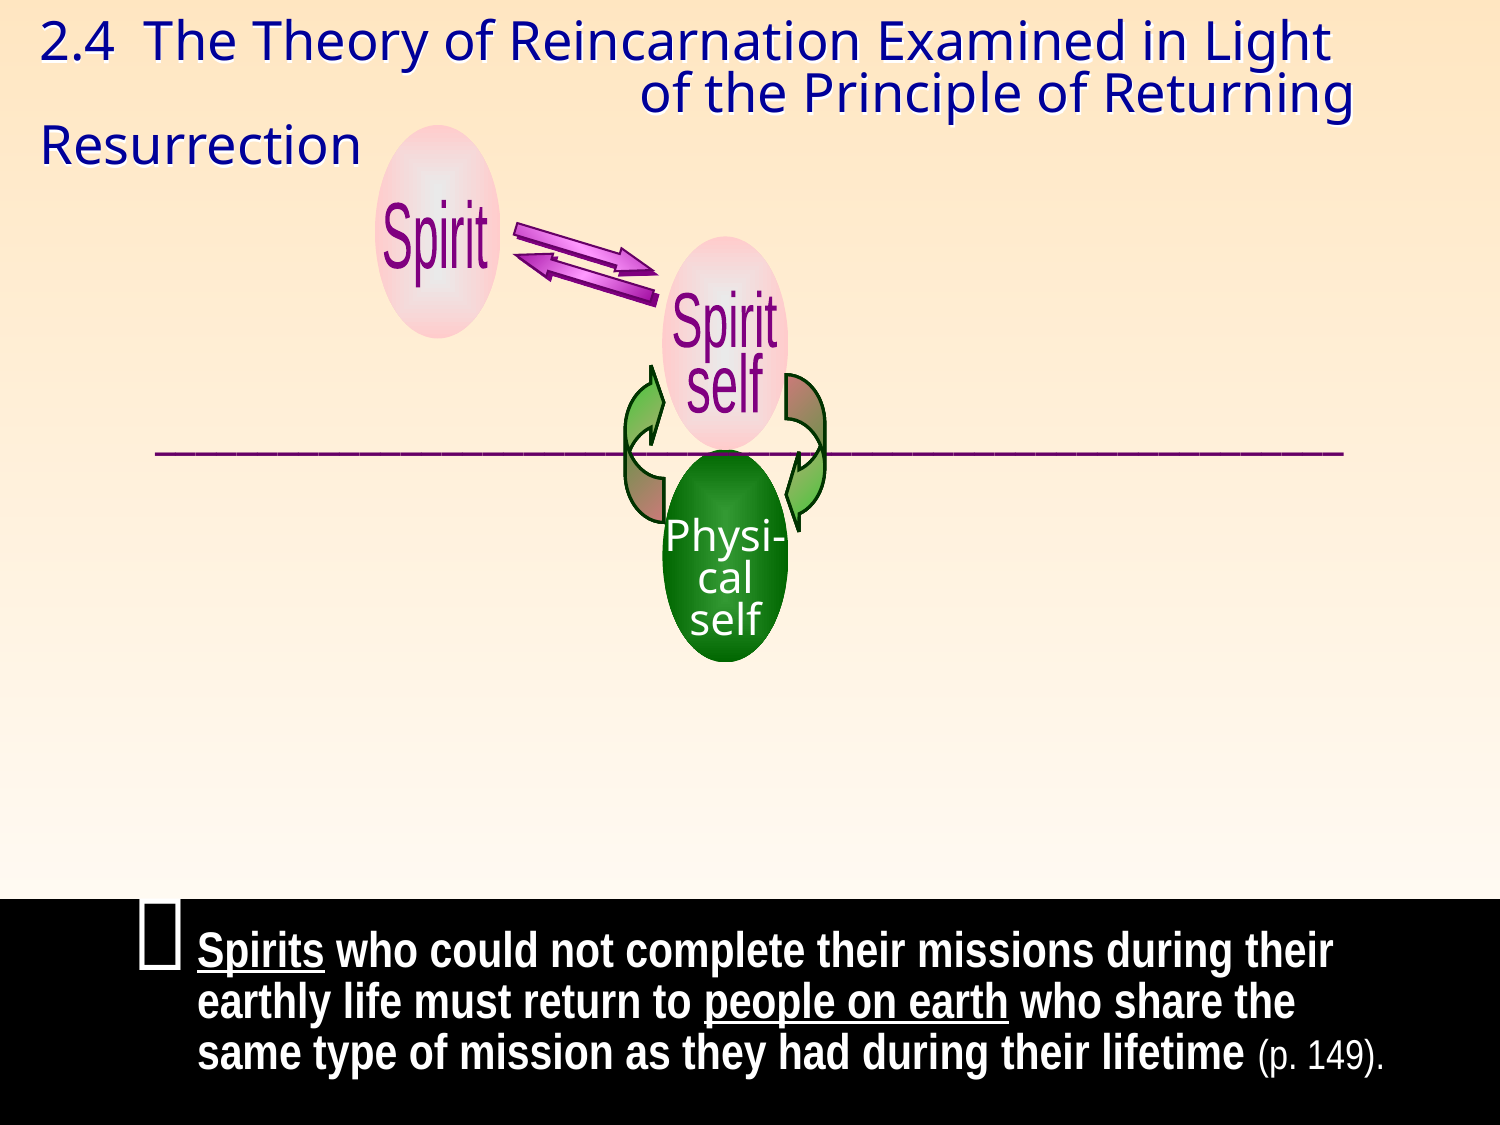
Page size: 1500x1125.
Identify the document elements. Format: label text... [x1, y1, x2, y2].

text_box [625, 362, 665, 523]
text_box __________________________________________________________ [830, 399, 1500, 466]
text_box __________________________________________________________ [0, 399, 619, 466]
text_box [785, 374, 825, 535]
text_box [115, 915, 1413, 1088]
text_box [0, 899, 1500, 1124]
text_box [513, 223, 653, 272]
text_box [374, 124, 501, 339]
text_box 2.4 The Theory of Reincarnation Examined in Light of the Principle of Returning Resurrection [24, 11, 1463, 183]
text_box [515, 253, 654, 302]
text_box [661, 236, 789, 663]
